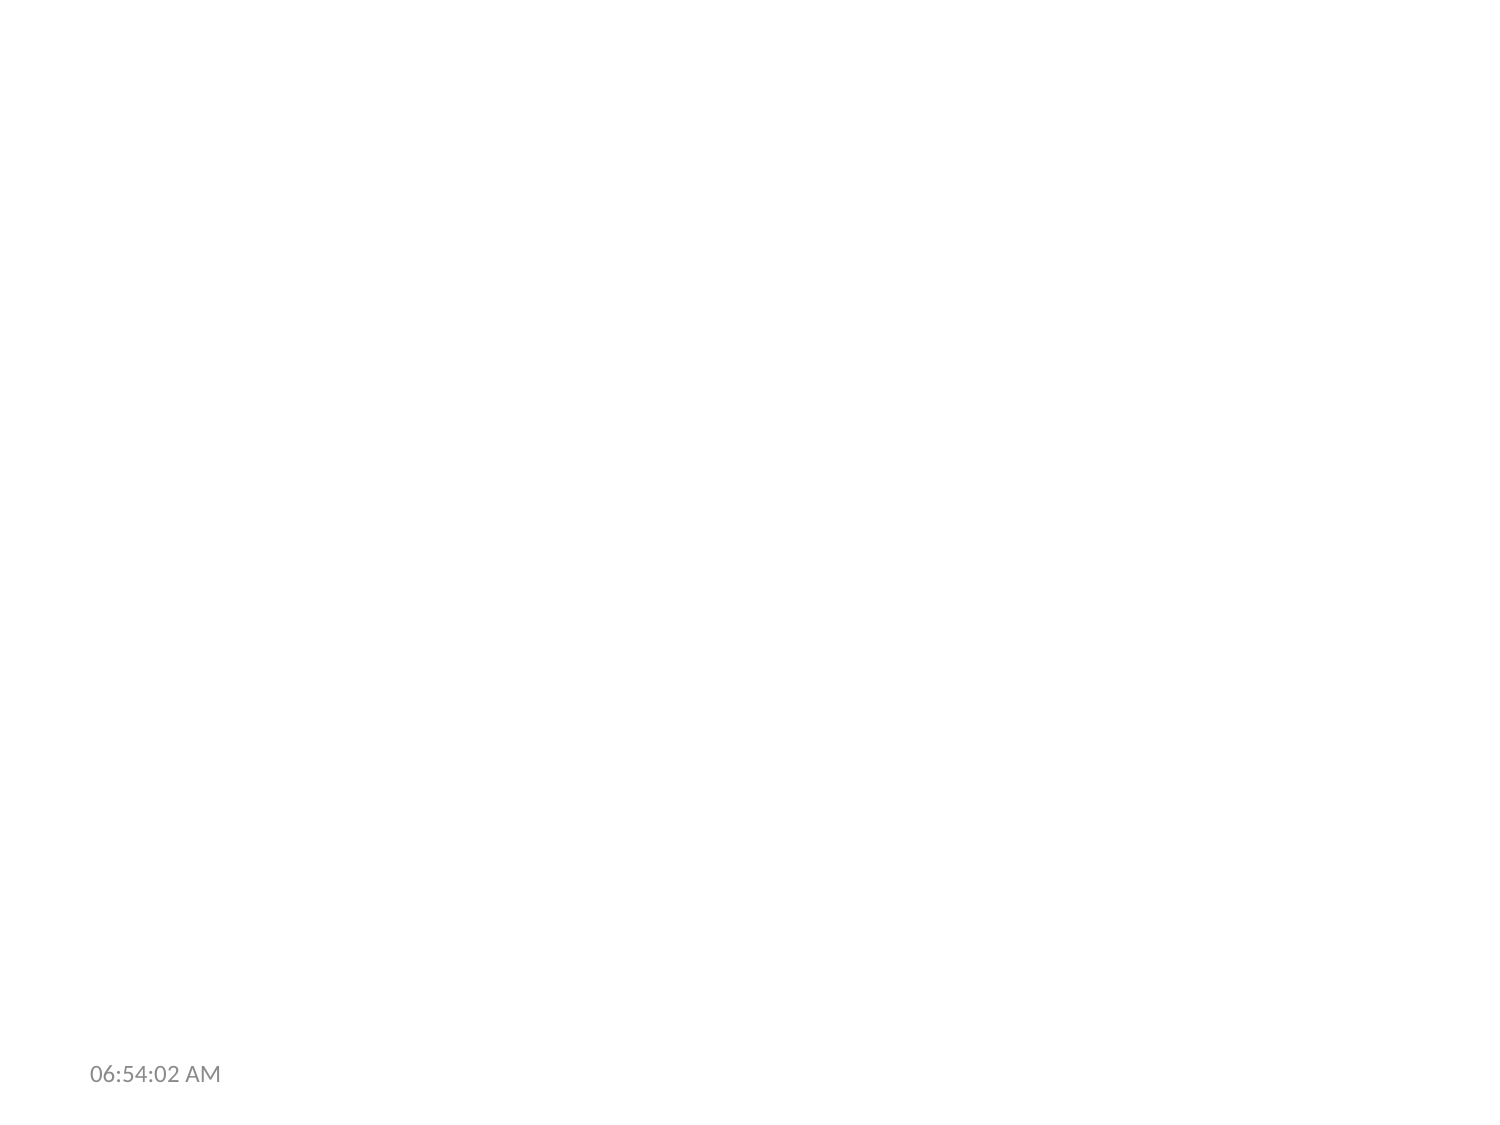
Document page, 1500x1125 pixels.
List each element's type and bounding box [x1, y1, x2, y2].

slide_number [75, 1042, 425, 1103]
